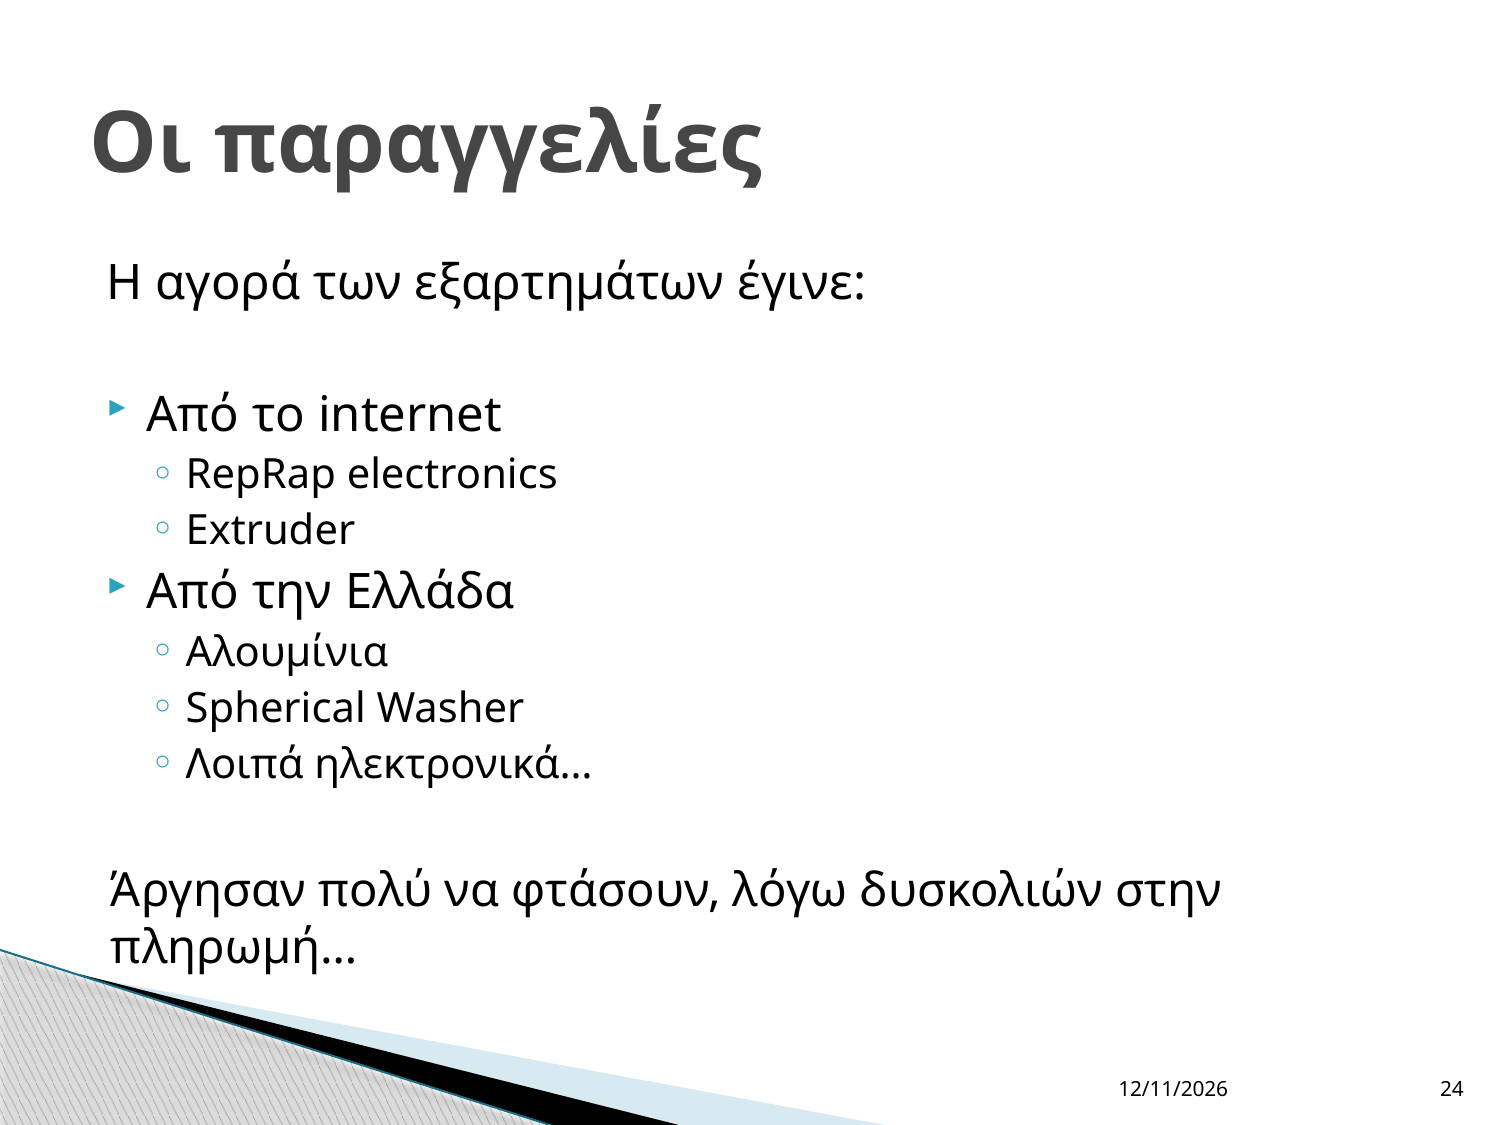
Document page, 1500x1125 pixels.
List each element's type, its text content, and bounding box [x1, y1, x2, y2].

slide_number 24 [1418, 1051, 1479, 1112]
title Οι παραγγελίες [75, 45, 1425, 233]
list Η αγορά των εξαρτημάτων έγινε: Από το internet RepRap electronics Extruder Από την Ελλάδα Αλουμίνια Spherical Washer Λοιπά ηλεκτρονικά… Άργησαν πολύ να φτάσουν, λόγω δυσκολιών στην πληρωμή… [75, 243, 1425, 986]
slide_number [1103, 1051, 1418, 1112]
